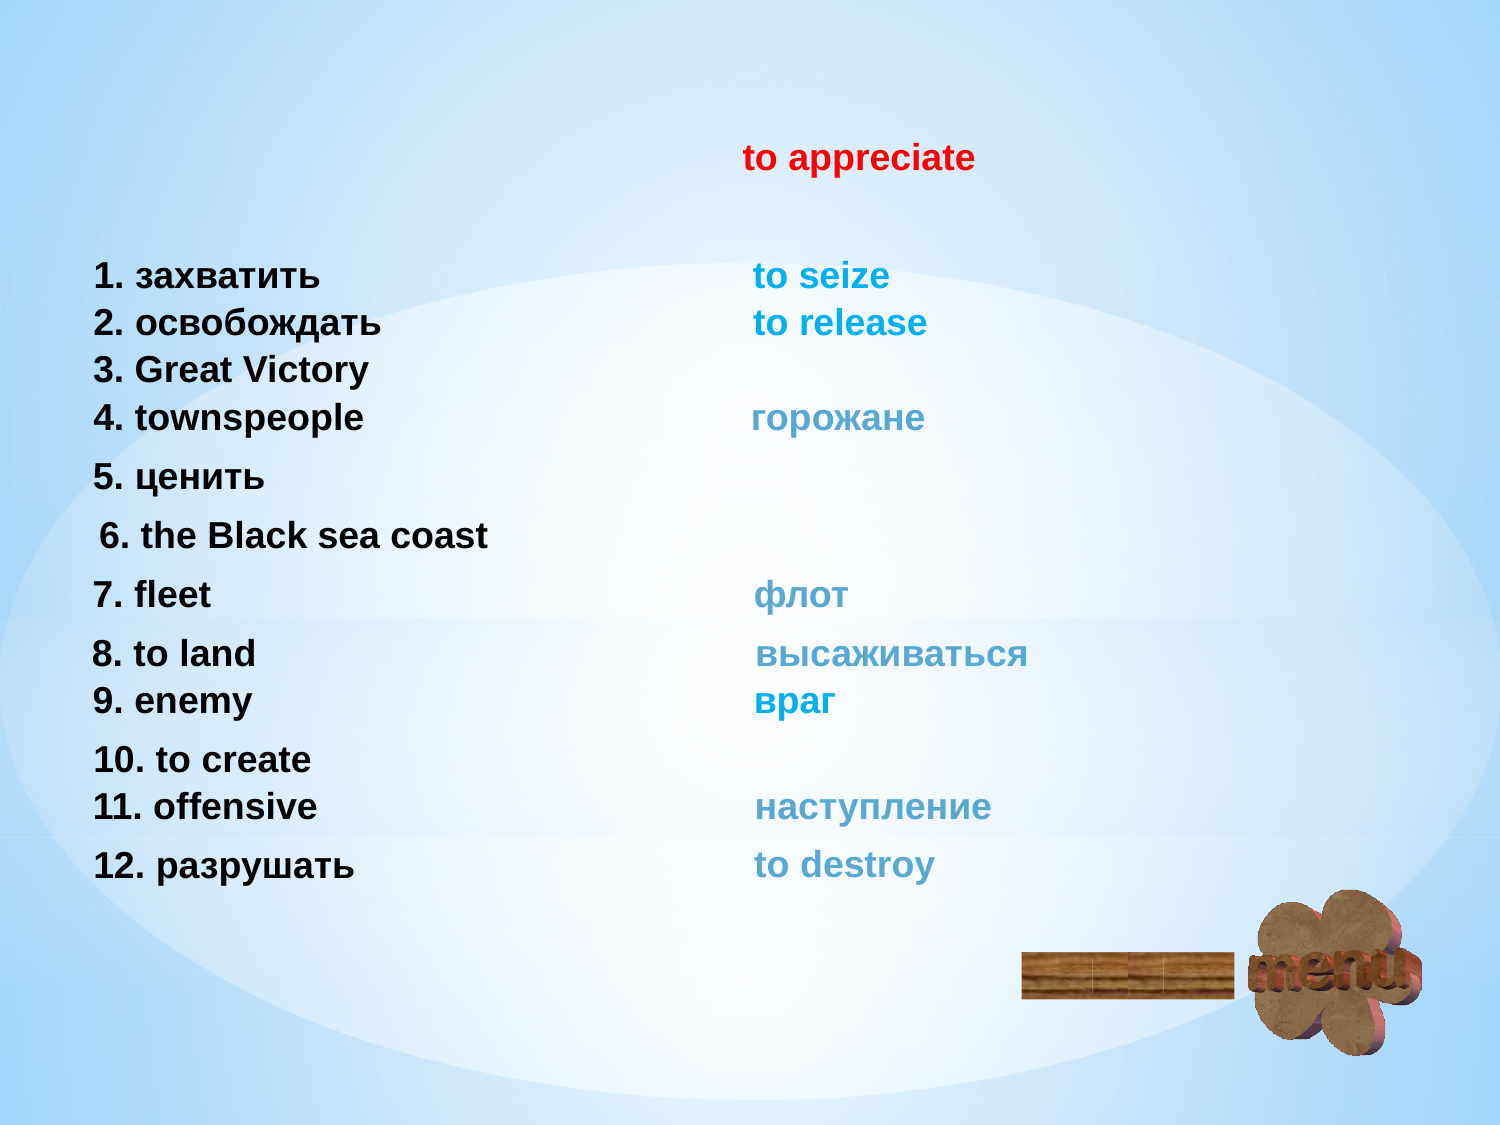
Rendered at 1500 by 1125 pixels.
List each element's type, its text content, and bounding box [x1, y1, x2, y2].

text_box наступление [739, 774, 1008, 835]
text_box 6. the Black sea coast [84, 503, 504, 609]
text_box 12. разрушать [78, 834, 371, 939]
text_box 7. fleet [77, 562, 258, 621]
text_box 3. Great Victory [78, 337, 385, 385]
text_box 4. townspeople [78, 385, 409, 446]
text_box to appreciate [727, 125, 991, 186]
text_box [1128, 952, 1204, 1000]
text_box to destroy [739, 835, 951, 893]
text_box враг [739, 668, 852, 729]
text_box 9. enemy [77, 668, 268, 729]
text_box 10. to create [78, 727, 409, 788]
text_box 5. ценить [78, 444, 281, 504]
text_box горожане [736, 385, 941, 446]
text_box [1021, 952, 1128, 1000]
text_box 8. to land [77, 621, 407, 682]
text_box флот [739, 562, 865, 623]
text_box [336, 278, 609, 340]
text_box 11. offensive [78, 774, 333, 834]
text_box высаживаться [740, 621, 1044, 682]
text_box 1. захватить [78, 243, 336, 290]
text_box to seize [738, 243, 1410, 304]
picture [1210, 822, 1462, 1125]
text_box to release [738, 290, 1161, 351]
text_box 2. освобождать [78, 290, 409, 351]
